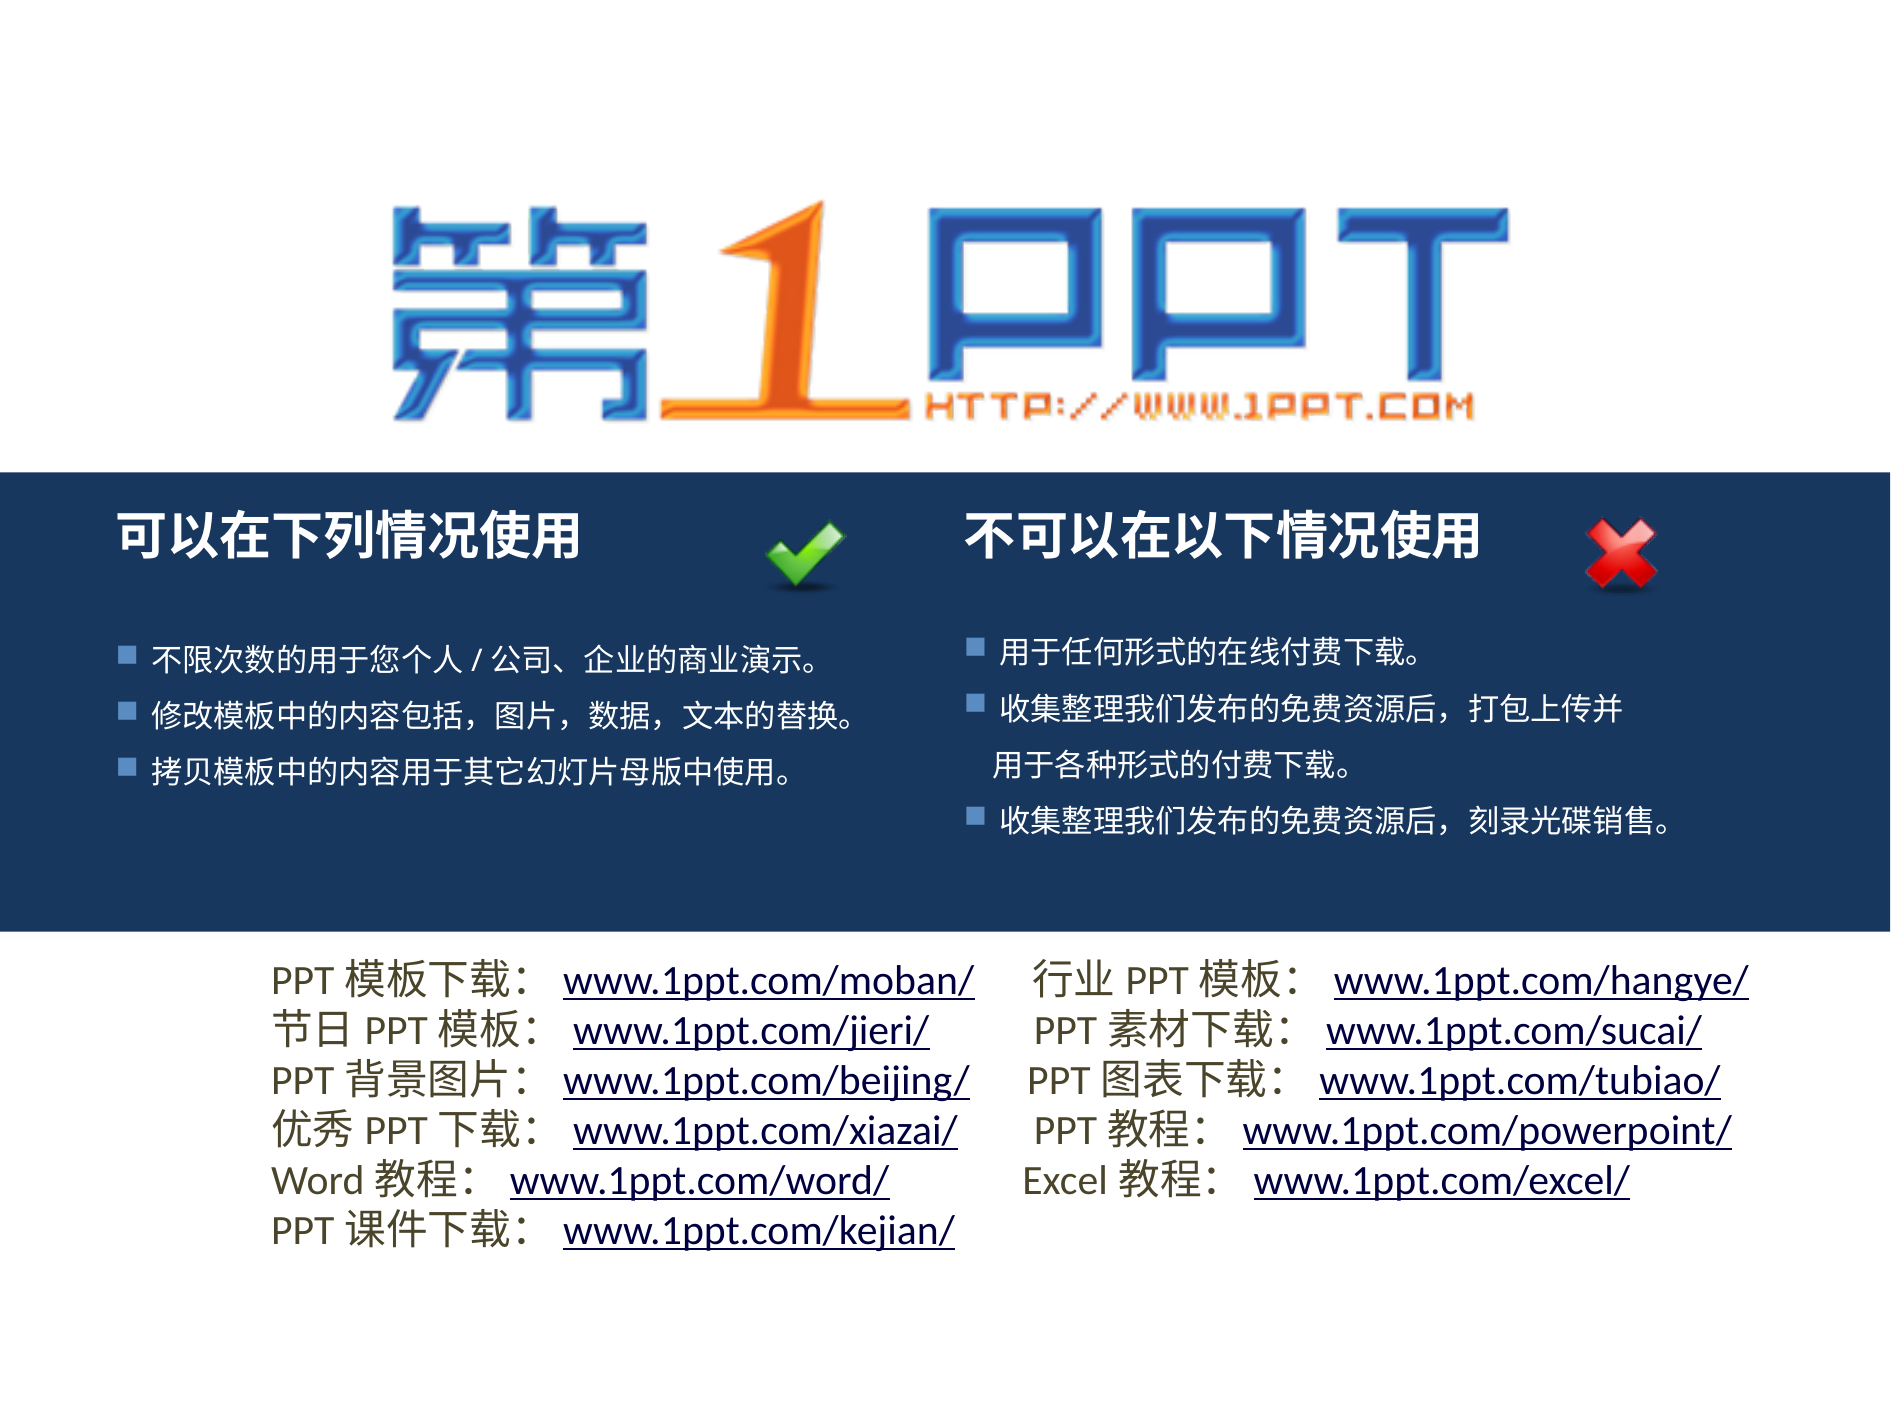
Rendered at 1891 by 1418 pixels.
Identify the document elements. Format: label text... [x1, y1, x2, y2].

picture [169, 35, 1764, 596]
text_box [0, 472, 1891, 932]
text_box PPT模板下载：www.1ppt.com/moban/ 行业PPT模板：www.1ppt.com/hangye/ 节日PPT模板：www.1ppt.com/jieri/ PPT素材下载：www.1ppt.com/sucai/ PPT背景图片：www.1ppt.com/beijing/ PPT图表下载：www.1ppt.com/tubiao/ 优秀PPT下载：www.1ppt.com/xiazai/ PPT教程：www.1ppt.com/powerpoint/ Word教程：www.1ppt.com/word/ Excel教程：www.1ppt.com/excel/ PPT课件下载：www.1ppt.com/kejian/ [250, 932, 1891, 1381]
text_box 可以在下列情况使用 不限次数的用于您个人/公司、企业的商业演示。 修改模板中的内容包括，图片，数据，文本的替换。 拷贝模板中的内容用于其它幻灯片母版中使用。 [96, 493, 945, 903]
text_box 不可以在以下情况使用 用于任何形式的在线付费下载。 收集整理我们发布的免费资源后，打包上传并 用于各种形式的付费下载。 收集整理我们发布的免费资源后，刻录光碟销售。 [945, 493, 1794, 903]
